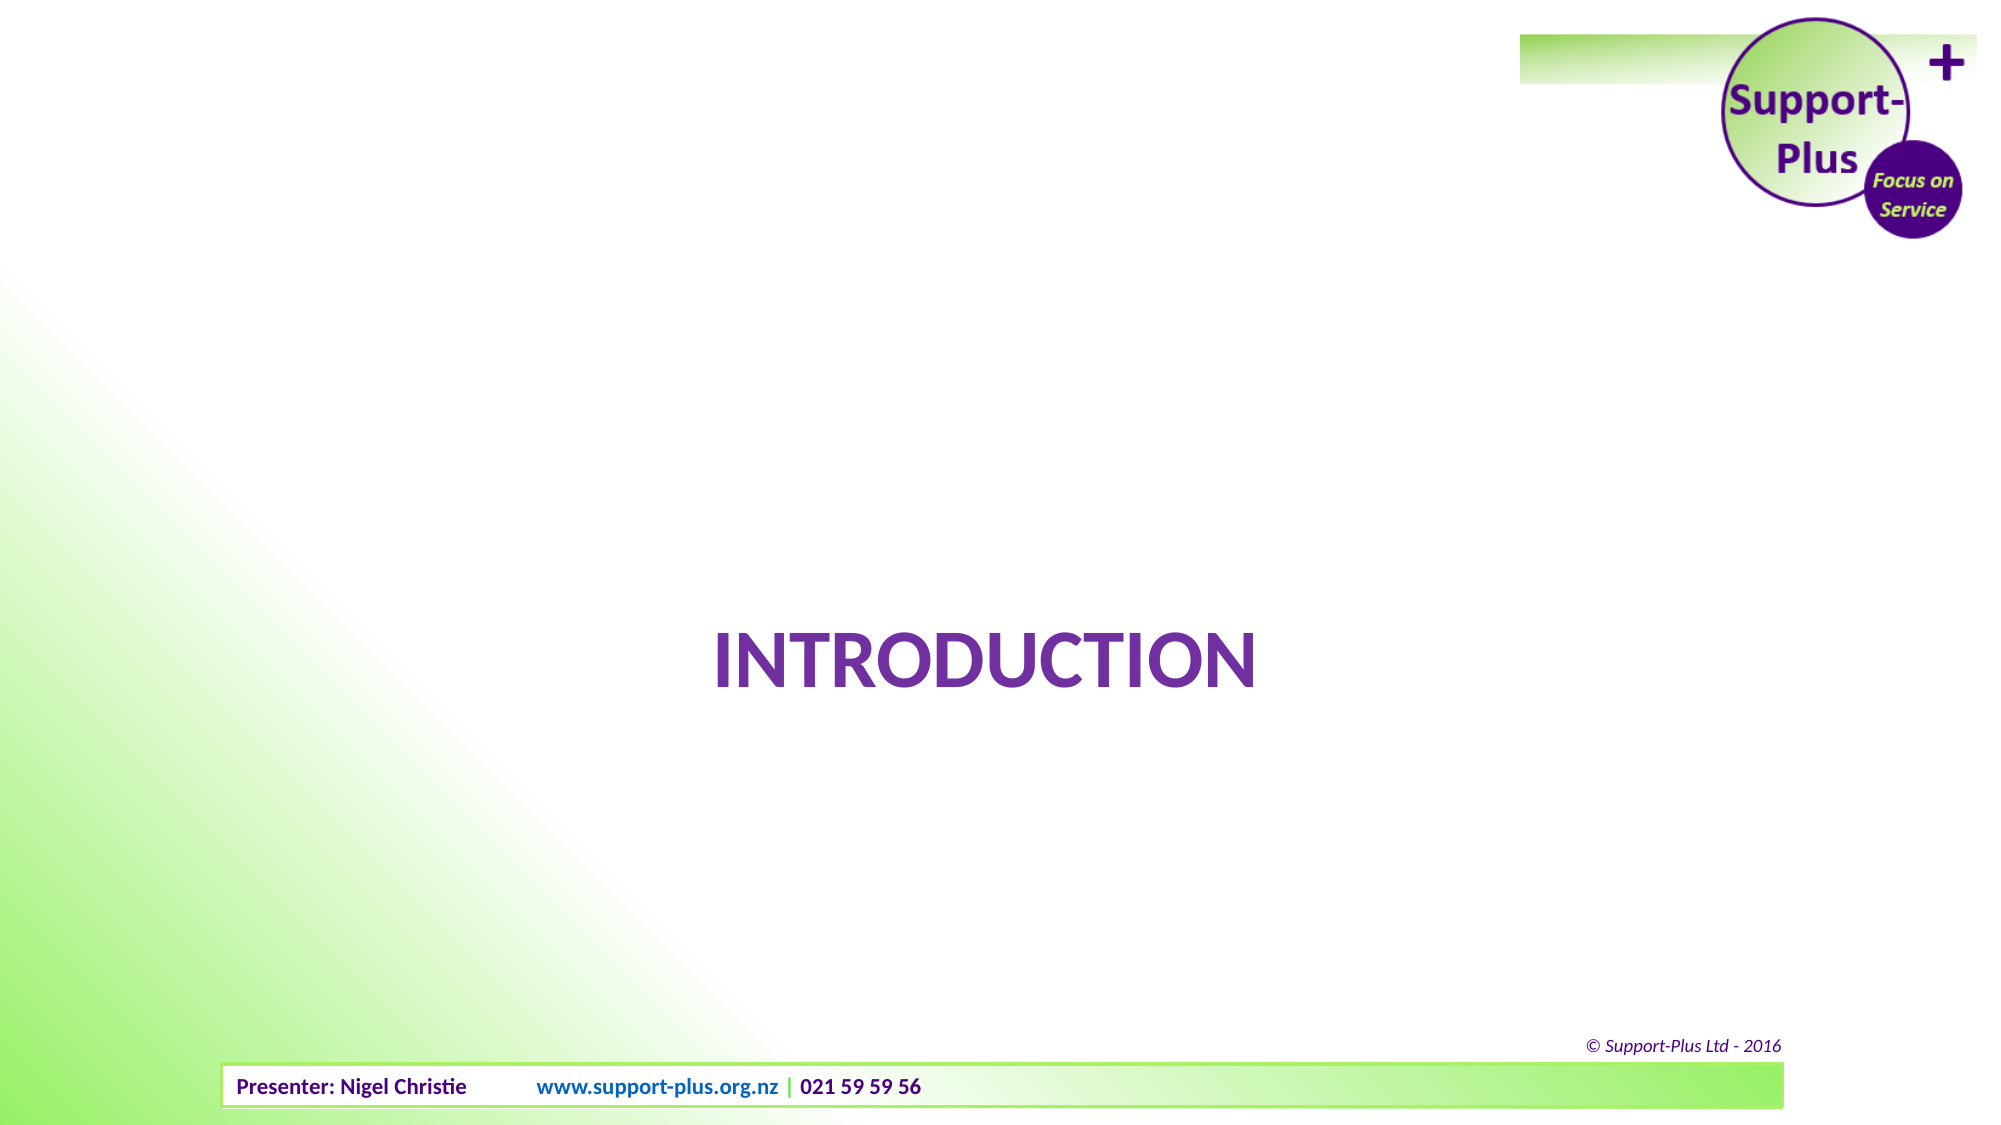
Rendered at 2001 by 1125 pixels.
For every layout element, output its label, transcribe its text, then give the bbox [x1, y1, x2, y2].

text_box INTRODUCTION [233, 596, 1737, 712]
text_box © Support-Plus Ltd - 2016 [1570, 1026, 1819, 1064]
picture [1514, 15, 1983, 246]
text_box Presenter: Nigel Christie www.support-plus.org.nz | 021 59 59 56 [221, 1063, 1783, 1107]
